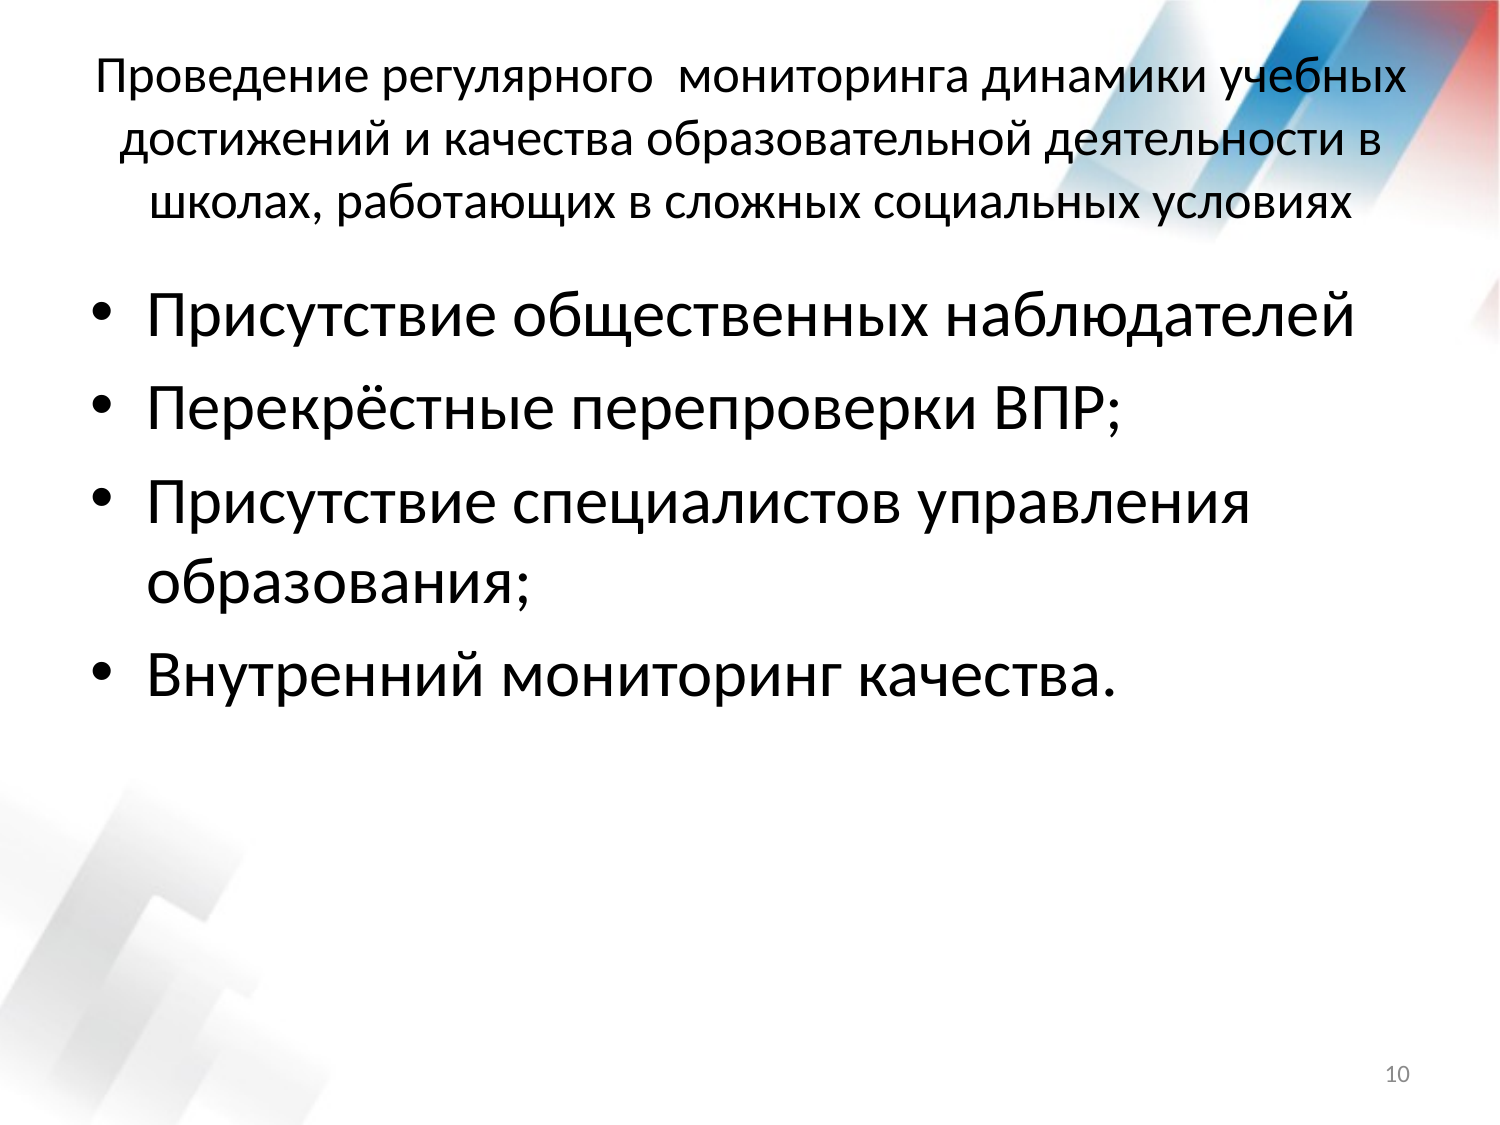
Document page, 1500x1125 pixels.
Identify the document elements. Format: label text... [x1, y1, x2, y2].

picture [0, 0, 1500, 1125]
list Присутствие общественных наблюдателей Перекрёстные перепроверки ВПР; Присутствие специалистов управления образования; Внутренний мониторинг качества. [75, 262, 1425, 1005]
slide_number 10 [1074, 1042, 1425, 1103]
title Проведение регулярного мониторинга динамики учебных достижений и качества образовательной деятельности в школах, работающих в сложных социальных условиях [76, 30, 1427, 302]
